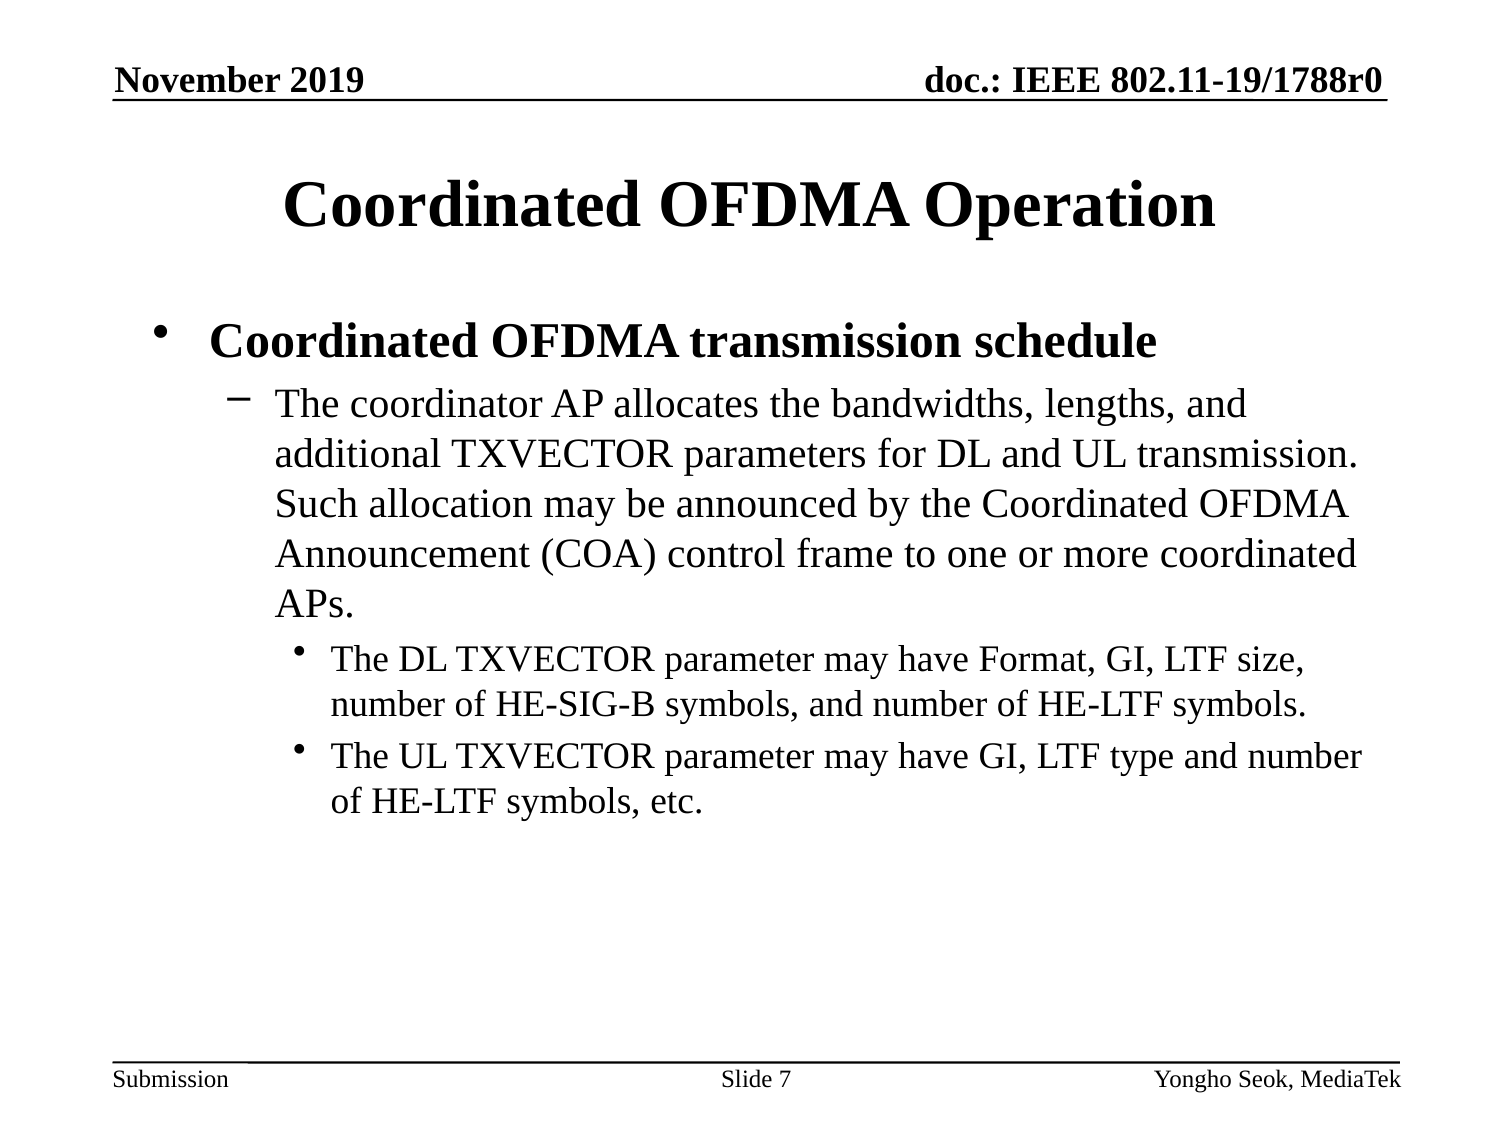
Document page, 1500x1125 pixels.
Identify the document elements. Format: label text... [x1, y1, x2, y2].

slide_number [114, 54, 368, 101]
list [112, 288, 1388, 951]
footer Yongho Seok, MediaTek [1150, 1061, 1402, 1093]
slide_number Slide 7 [712, 1061, 800, 1093]
list Coordinated OFDMA transmission schedule The coordinator AP allocates the bandwidths, lengths, and additional TXVECTOR parameters for DL and UL transmission. Such allocation may be announced by the Coordinated OFDMA Announcement (COA) control frame to one or more coordinated APs. The DL TXVECTOR parameter may have Format, GI, LTF size, number of HE-SIG-B symbols, and number of HE-LTF symbols. The UL TXVECTOR parameter may have GI, LTF type and number of HE-LTF symbols, etc. [137, 299, 1413, 976]
title Coordinated OFDMA Operation [0, 112, 1500, 288]
